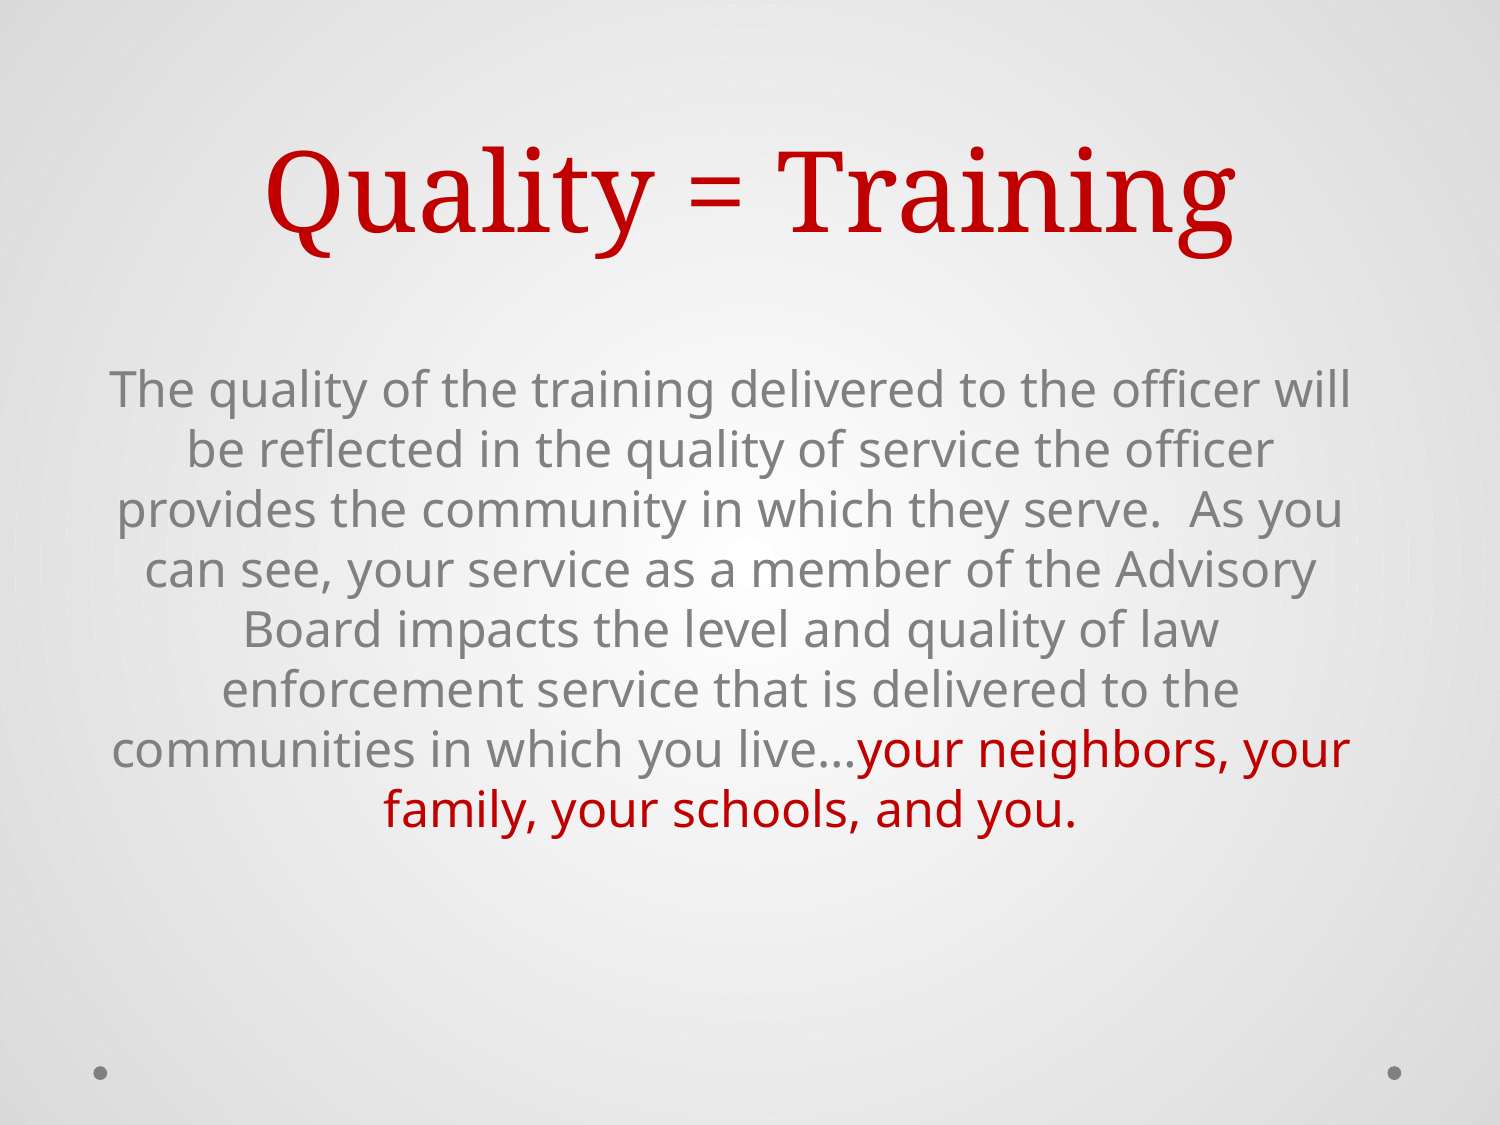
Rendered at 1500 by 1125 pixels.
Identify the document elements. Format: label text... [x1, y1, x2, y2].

title Quality = Training [75, 0, 1425, 263]
list The quality of the training delivered to the officer will be reflected in the quality of service the officer provides the community in which they serve. As you can see, your service as a member of the Advisory Board impacts the level and quality of law enforcement service that is delivered to the communities in which you live…your neighbors, your family, your schools, and you. [75, 350, 1388, 888]
